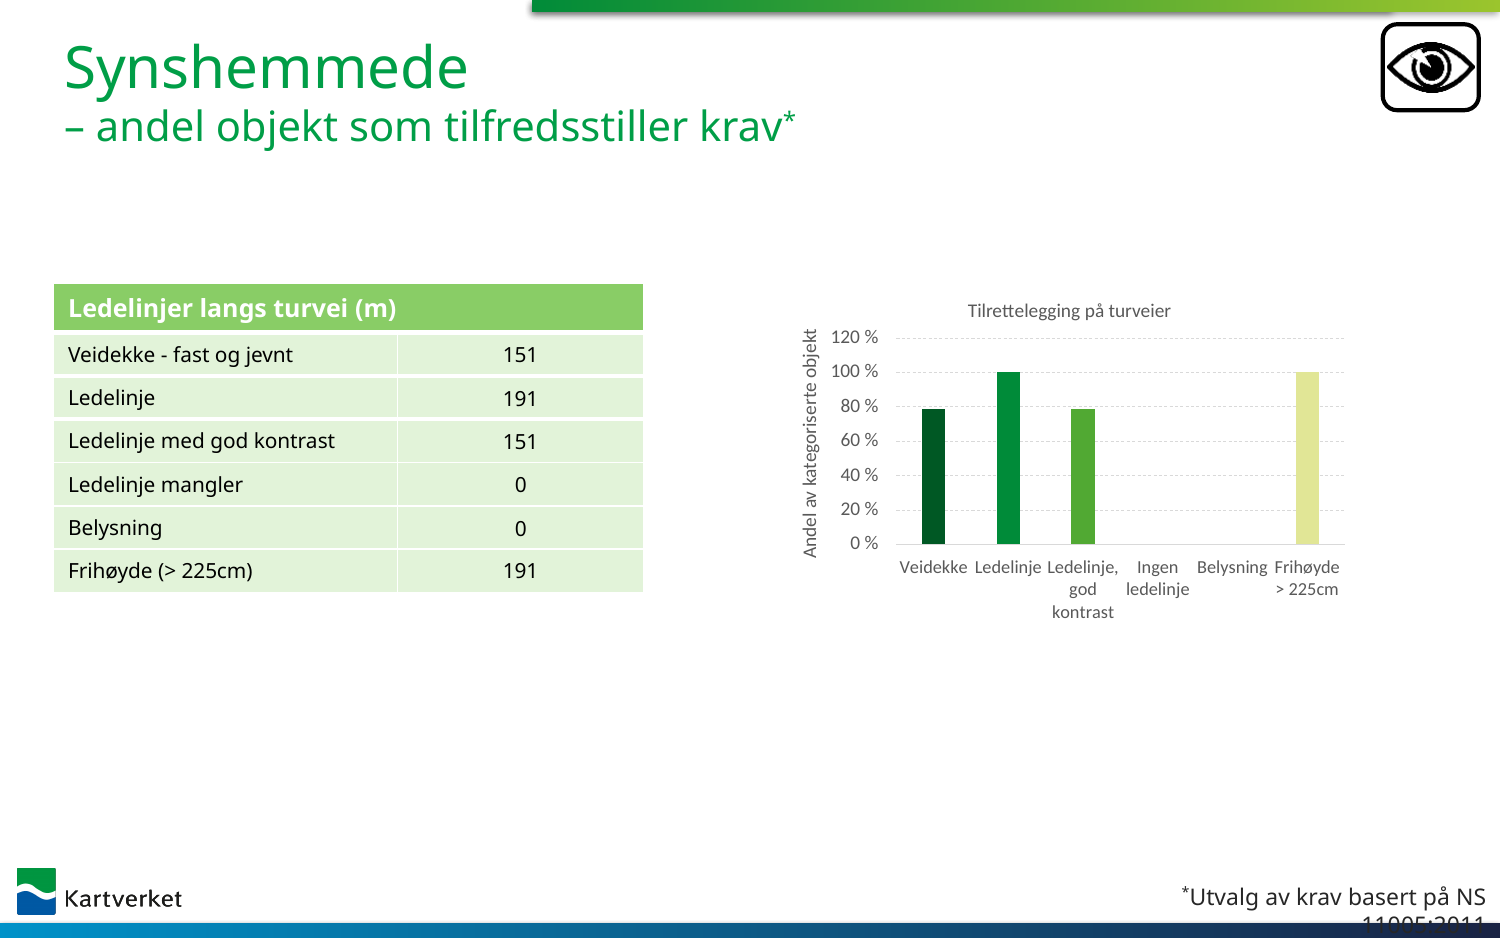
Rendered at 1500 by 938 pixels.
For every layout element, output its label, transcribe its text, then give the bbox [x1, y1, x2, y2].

table_cell Belysning [54, 507, 397, 548]
table_header Ledelinjer langs turvei (m) [54, 284, 643, 330]
table_cell 0 [398, 463, 643, 505]
text_box Synshemmede – andel objekt som tilfredsstiller krav* [49, 24, 1431, 158]
table_cell 151 [398, 335, 643, 374]
table_cell Ledelinje med god kontrast [54, 421, 397, 462]
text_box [1382, 24, 1480, 111]
table_cell Frihøyde (> 225cm) [54, 550, 397, 592]
table_cell 0 [398, 507, 643, 548]
picture [791, 291, 1348, 630]
text_box *Utvalg av krav basert på NS 11005:2011 [1068, 873, 1500, 938]
table_cell 191 [398, 550, 643, 592]
table_cell 191 [398, 378, 643, 417]
table_cell 151 [398, 421, 643, 462]
table_cell Ledelinje [54, 378, 397, 417]
table_cell Ledelinje mangler [54, 463, 397, 505]
table_cell Veidekke - fast og jevnt [54, 335, 397, 374]
